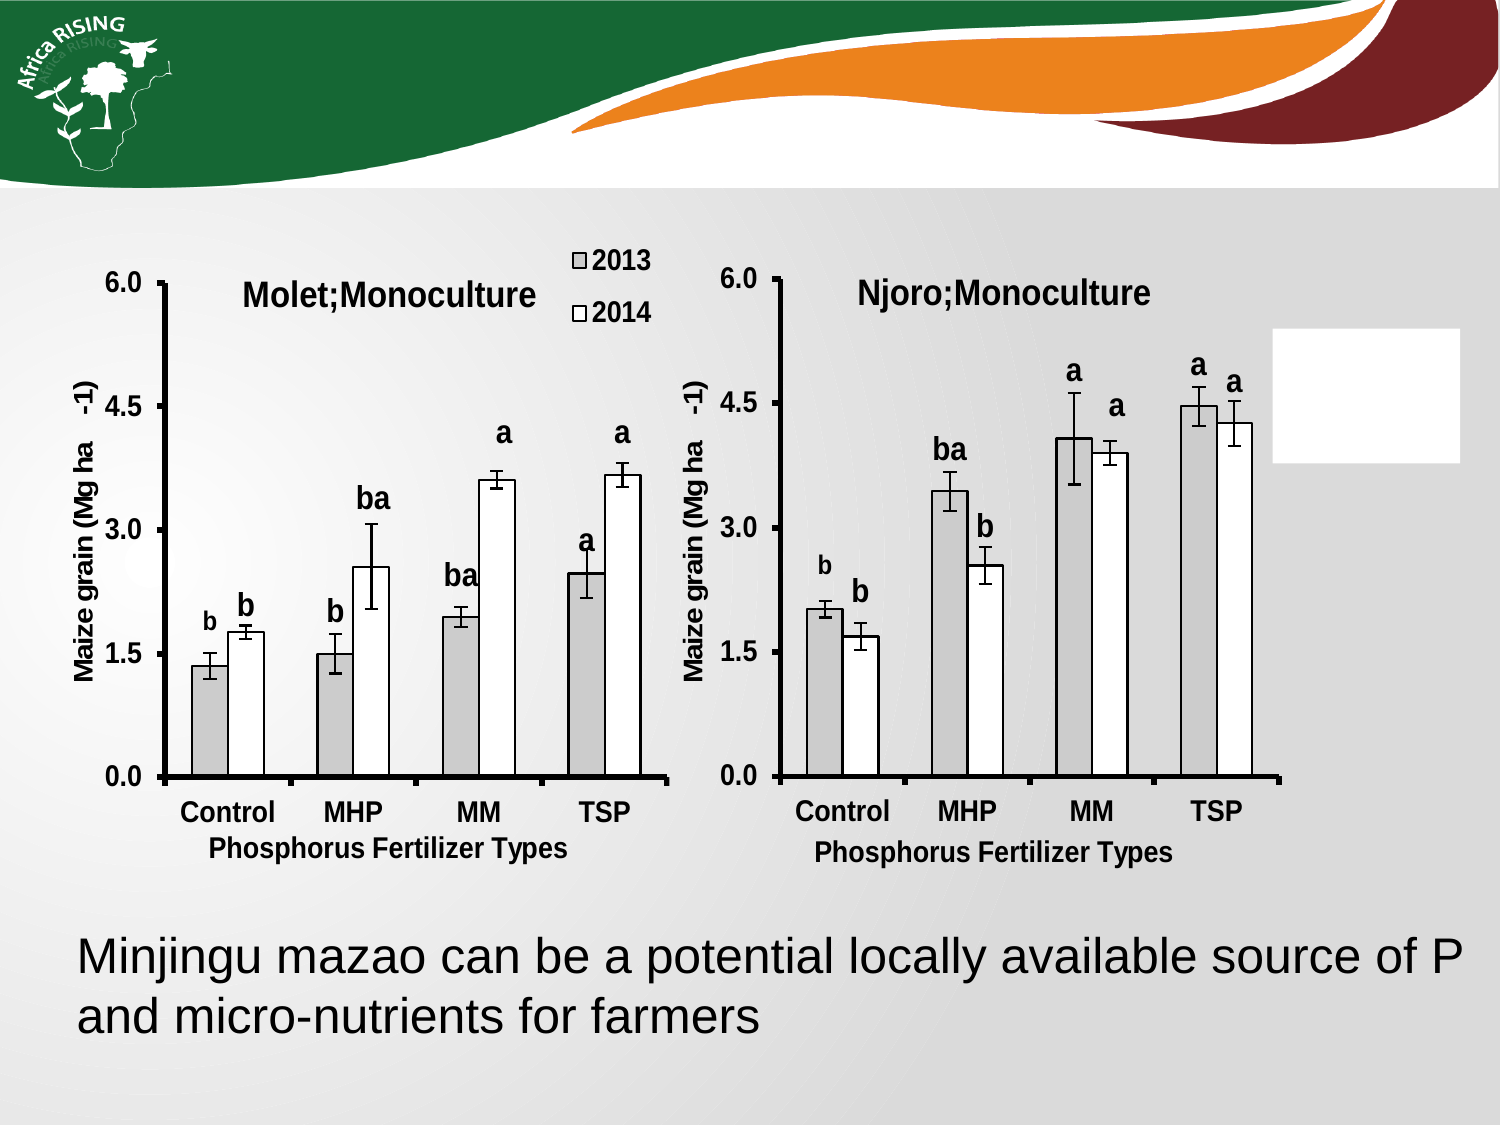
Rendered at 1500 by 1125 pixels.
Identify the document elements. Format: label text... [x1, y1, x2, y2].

subtitle Minjingu mazao can be a potential locally available source of P and micro-nutrients for farmers [61, 916, 1481, 1050]
picture [0, 0, 1499, 188]
picture [56, 224, 1456, 917]
